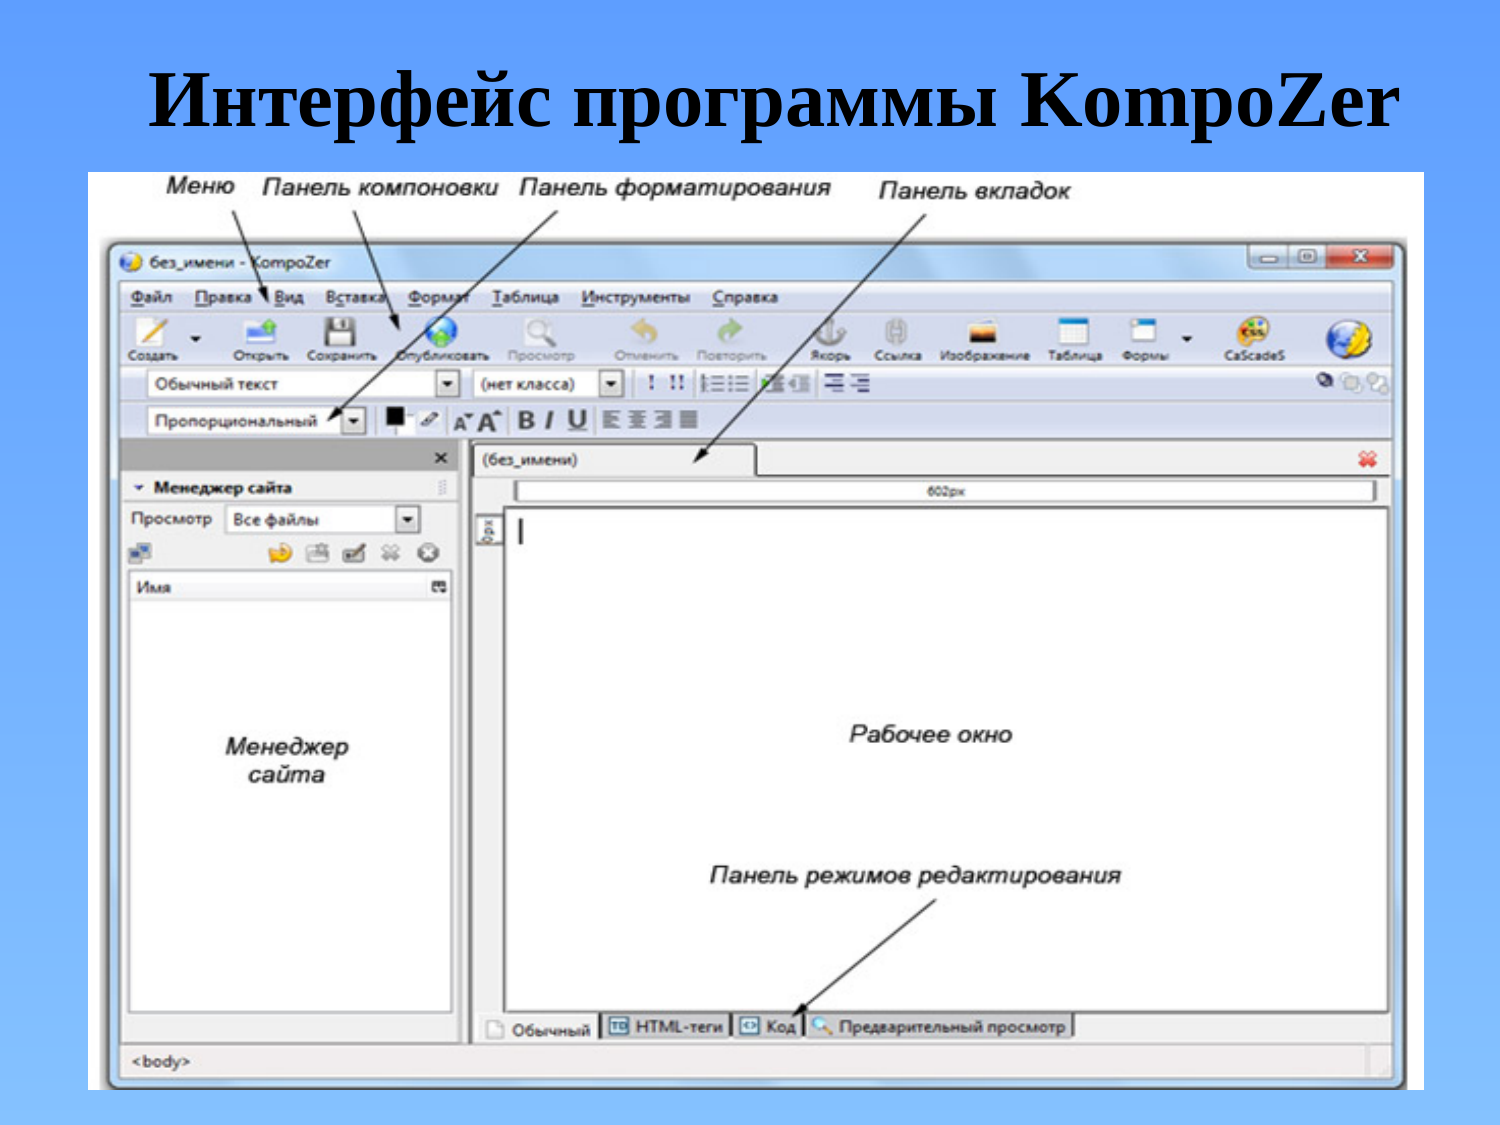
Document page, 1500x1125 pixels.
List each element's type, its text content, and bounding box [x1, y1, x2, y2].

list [88, 172, 1424, 1090]
title Интерфейс программы KompoZer [100, 0, 1451, 188]
